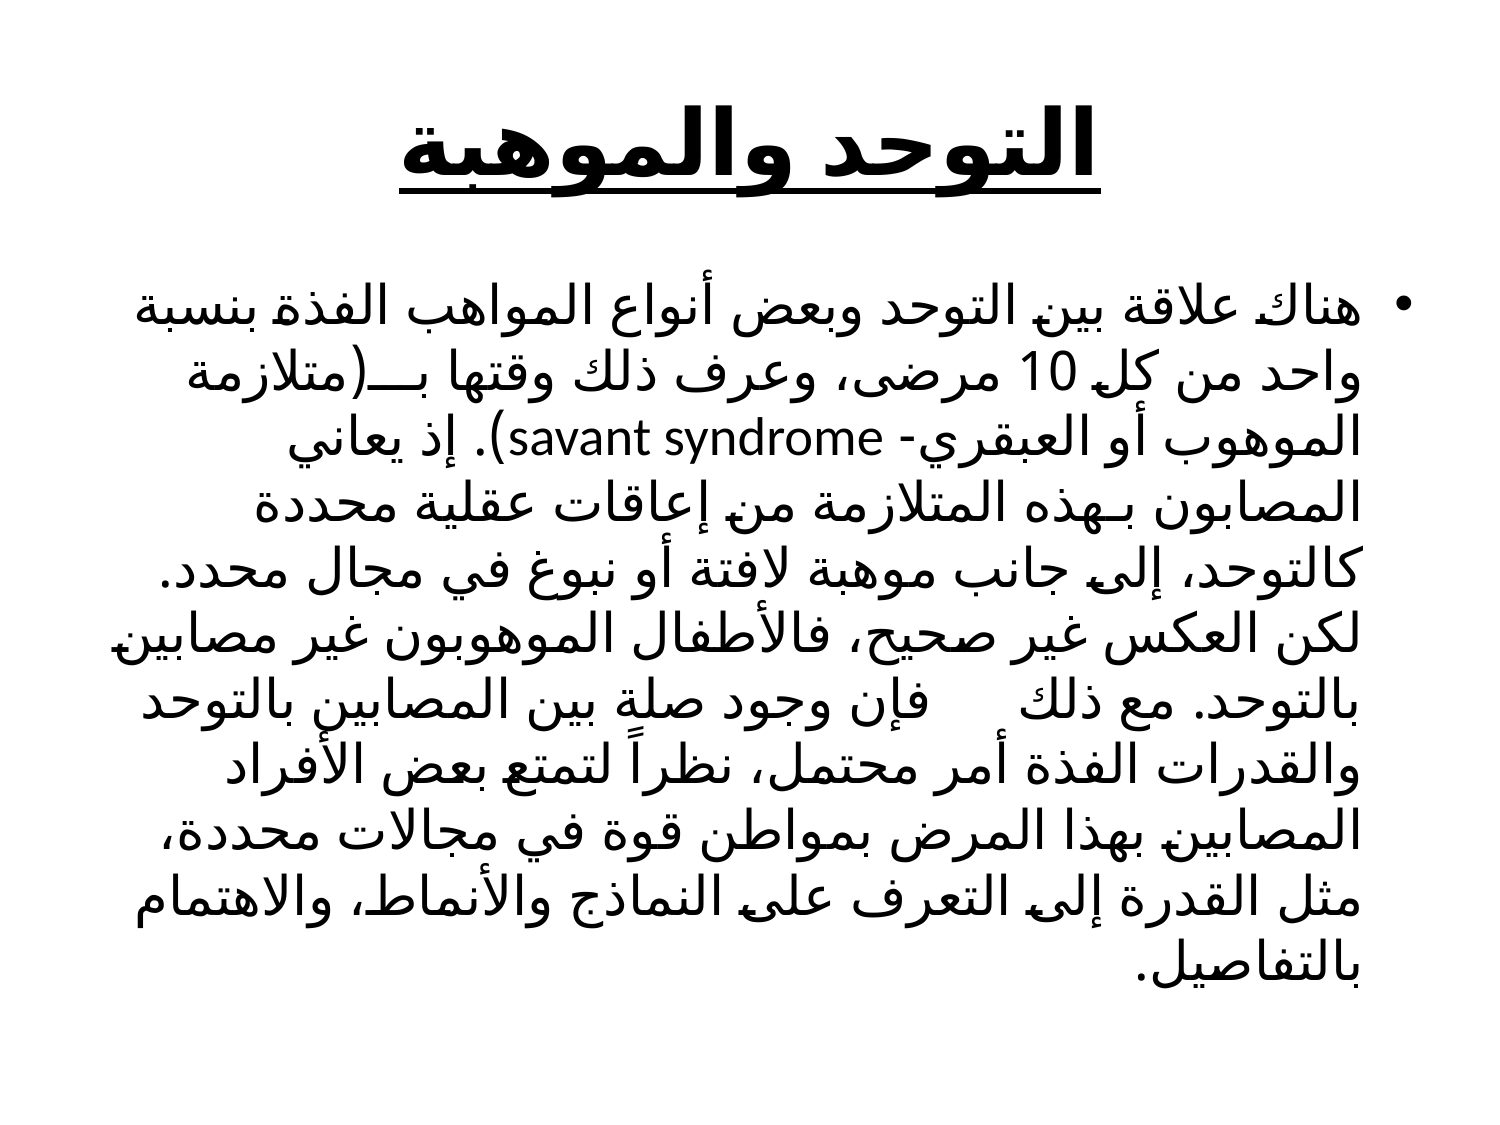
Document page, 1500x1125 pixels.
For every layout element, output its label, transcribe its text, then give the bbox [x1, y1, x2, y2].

title التوحد والموهبة [75, 45, 1425, 233]
list هناك علاقة بين التوحد وبعض أنواع المواهب الفذة بنسبة واحد من كل 10 مرضى، وعرف ذلك وقتها بـــ(متلازمة الموهوب أو العبقري- savant syndrome). إذ يعاني المصابون بـهذه المتلازمة من إعاقات عقلية محددة كالتوحد، إلى جانب موهبة لافتة أو نبوغ في مجال محدد. لكن العكس غير صحيح، فالأطفال الموهوبون غير مصابين بالتوحد. مع ذلك فإن وجود صلة بين المصابين بالتوحد والقدرات الفذة أمر محتمل، نظراً لتمتع بعض الأفراد المصابين بهذا المرض بمواطن قوة في مجالات محددة، مثل القدرة إلى التعرف على النماذج والأنماط، والاهتمام بالتفاصيل. [75, 262, 1425, 1005]
